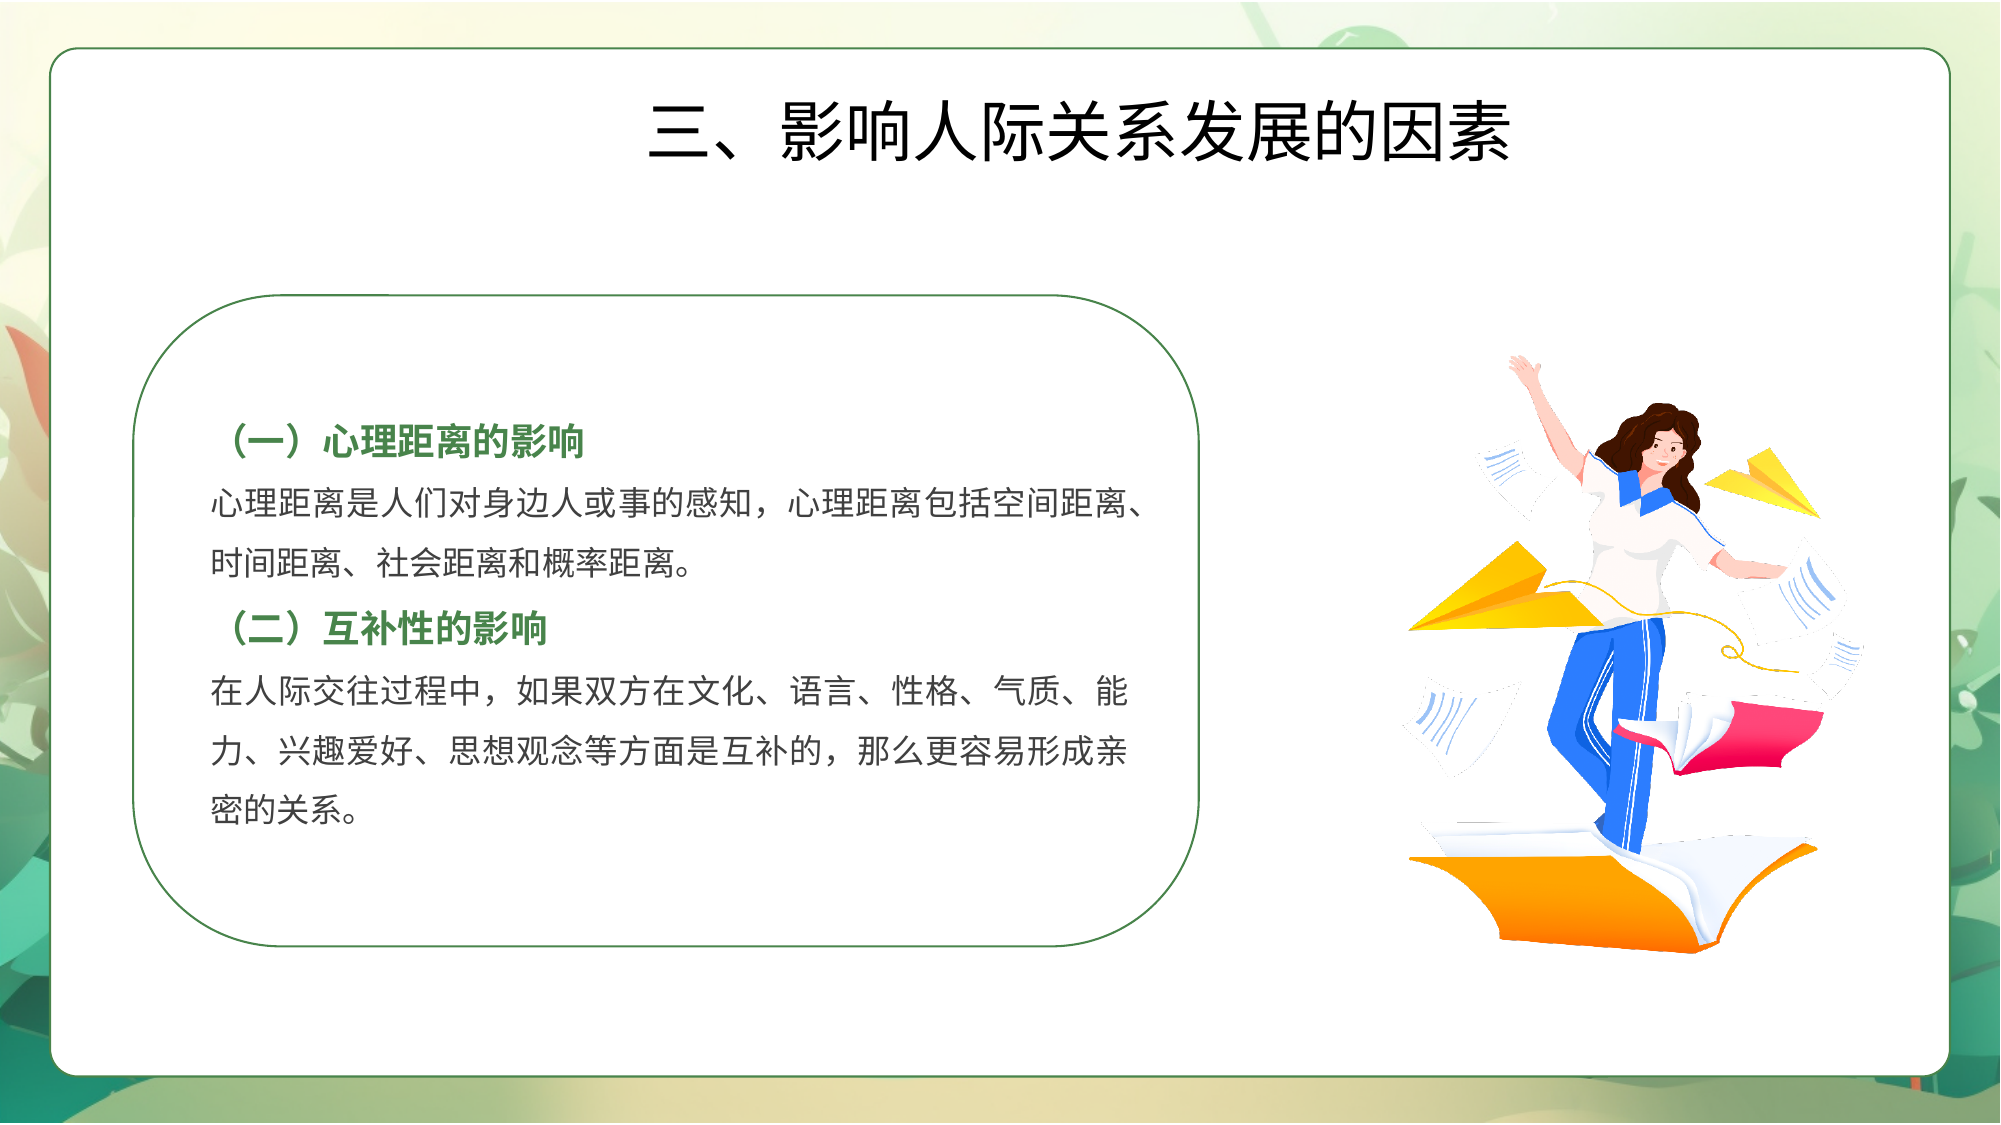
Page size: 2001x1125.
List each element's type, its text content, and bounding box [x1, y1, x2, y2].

text_box 三、影响人际关系发展的因素 [459, 82, 1700, 177]
picture [0, 2, 2000, 1123]
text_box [133, 295, 1199, 947]
